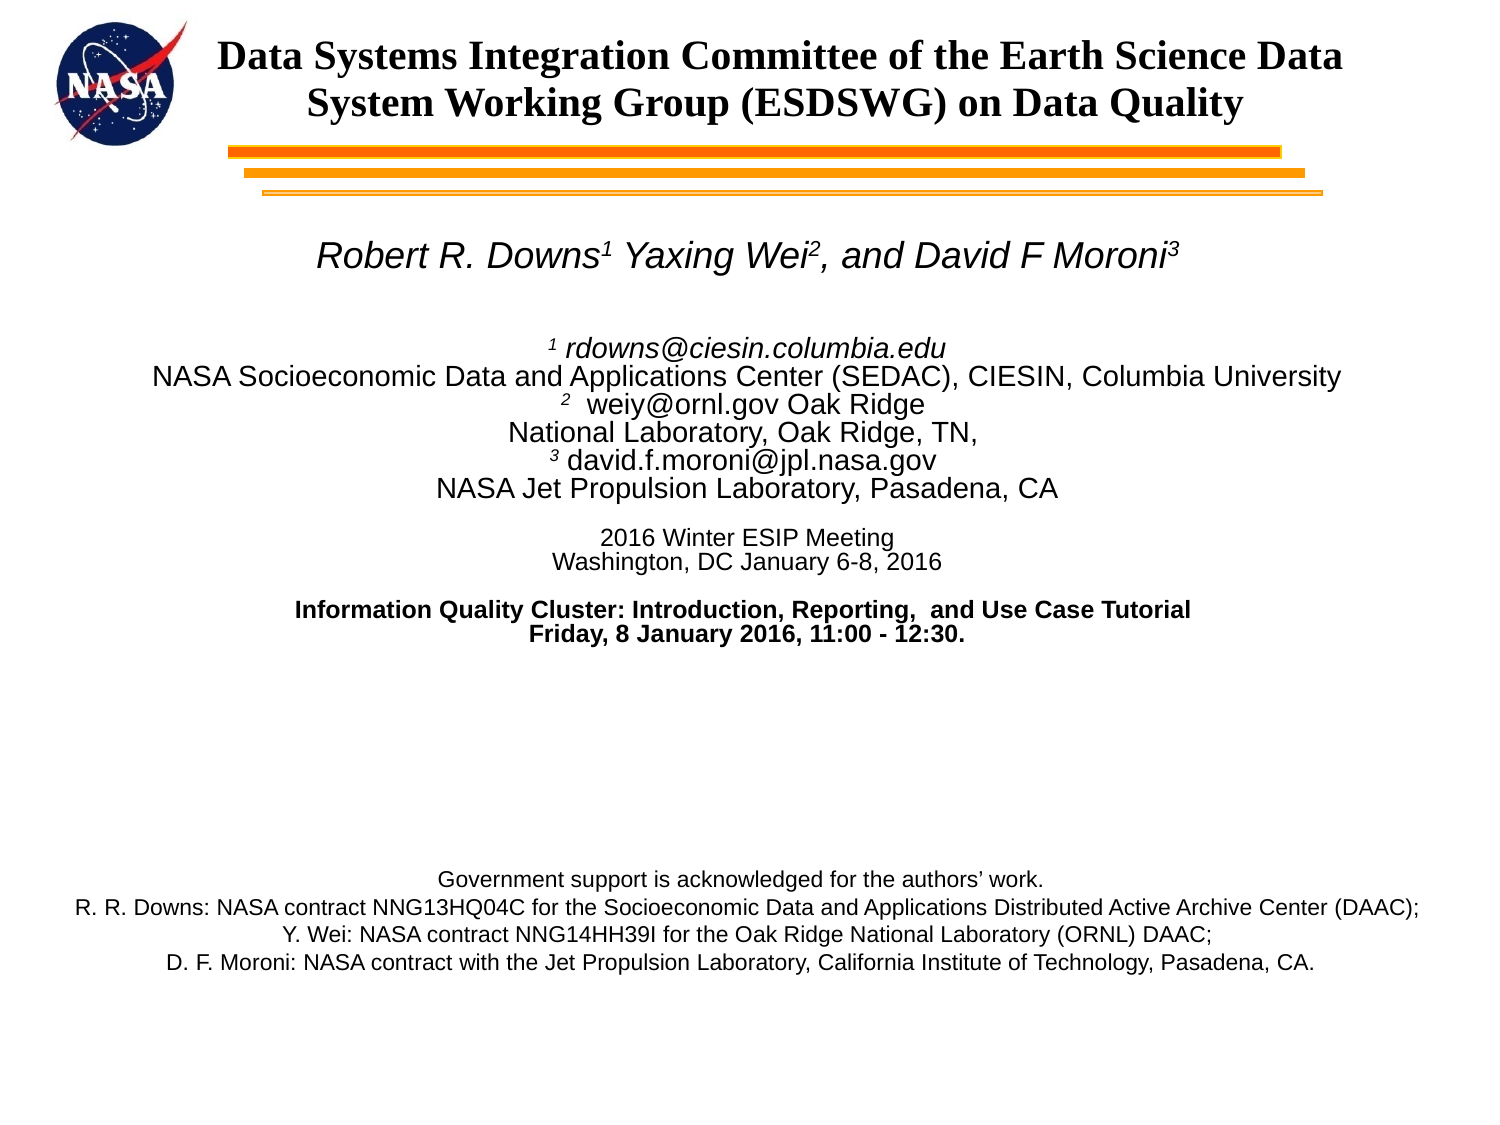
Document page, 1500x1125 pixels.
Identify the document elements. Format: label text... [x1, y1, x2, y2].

picture [0, 0, 228, 160]
subtitle Robert R. Downs1 Yaxing Wei2, and David F Moroni3 1 rdowns@ciesin.columbia.edu NASA Socioeconomic Data and Applications Center (SEDAC), CIESIN, Columbia University 2 weiy@ornl.gov Oak Ridge National Laboratory, Oak Ridge, TN, 3 david.f.moroni@jpl.nasa.gov NASA Jet Propulsion Laboratory, Pasadena, CA 2016 Winter ESIP Meeting Washington, DC January 6-8, 2016 Information Quality Cluster: Introduction, Reporting, and Use Case Tutorial Friday, 8 January 2016, 11:00 - 12:30. [101, 231, 1394, 842]
title Data Systems Integration Committee of the Earth Science Data System Working Group (ESDSWG) on Data Quality [187, 14, 1374, 144]
text_box Government support is acknowledged for the authors’ work. R. R. Downs: NASA contract NNG13HQ04C for the Socioeconomic Data and Applications Distributed Active Archive Center (DAAC); Y. Wei: NASA contract NNG14HH39I for the Oak Ridge National Laboratory (ORNL) DAAC; D. F. Moroni: NASA contract with the Jet Propulsion Laboratory, California Institute of Technology, Pasadena, CA. [57, 857, 1438, 983]
